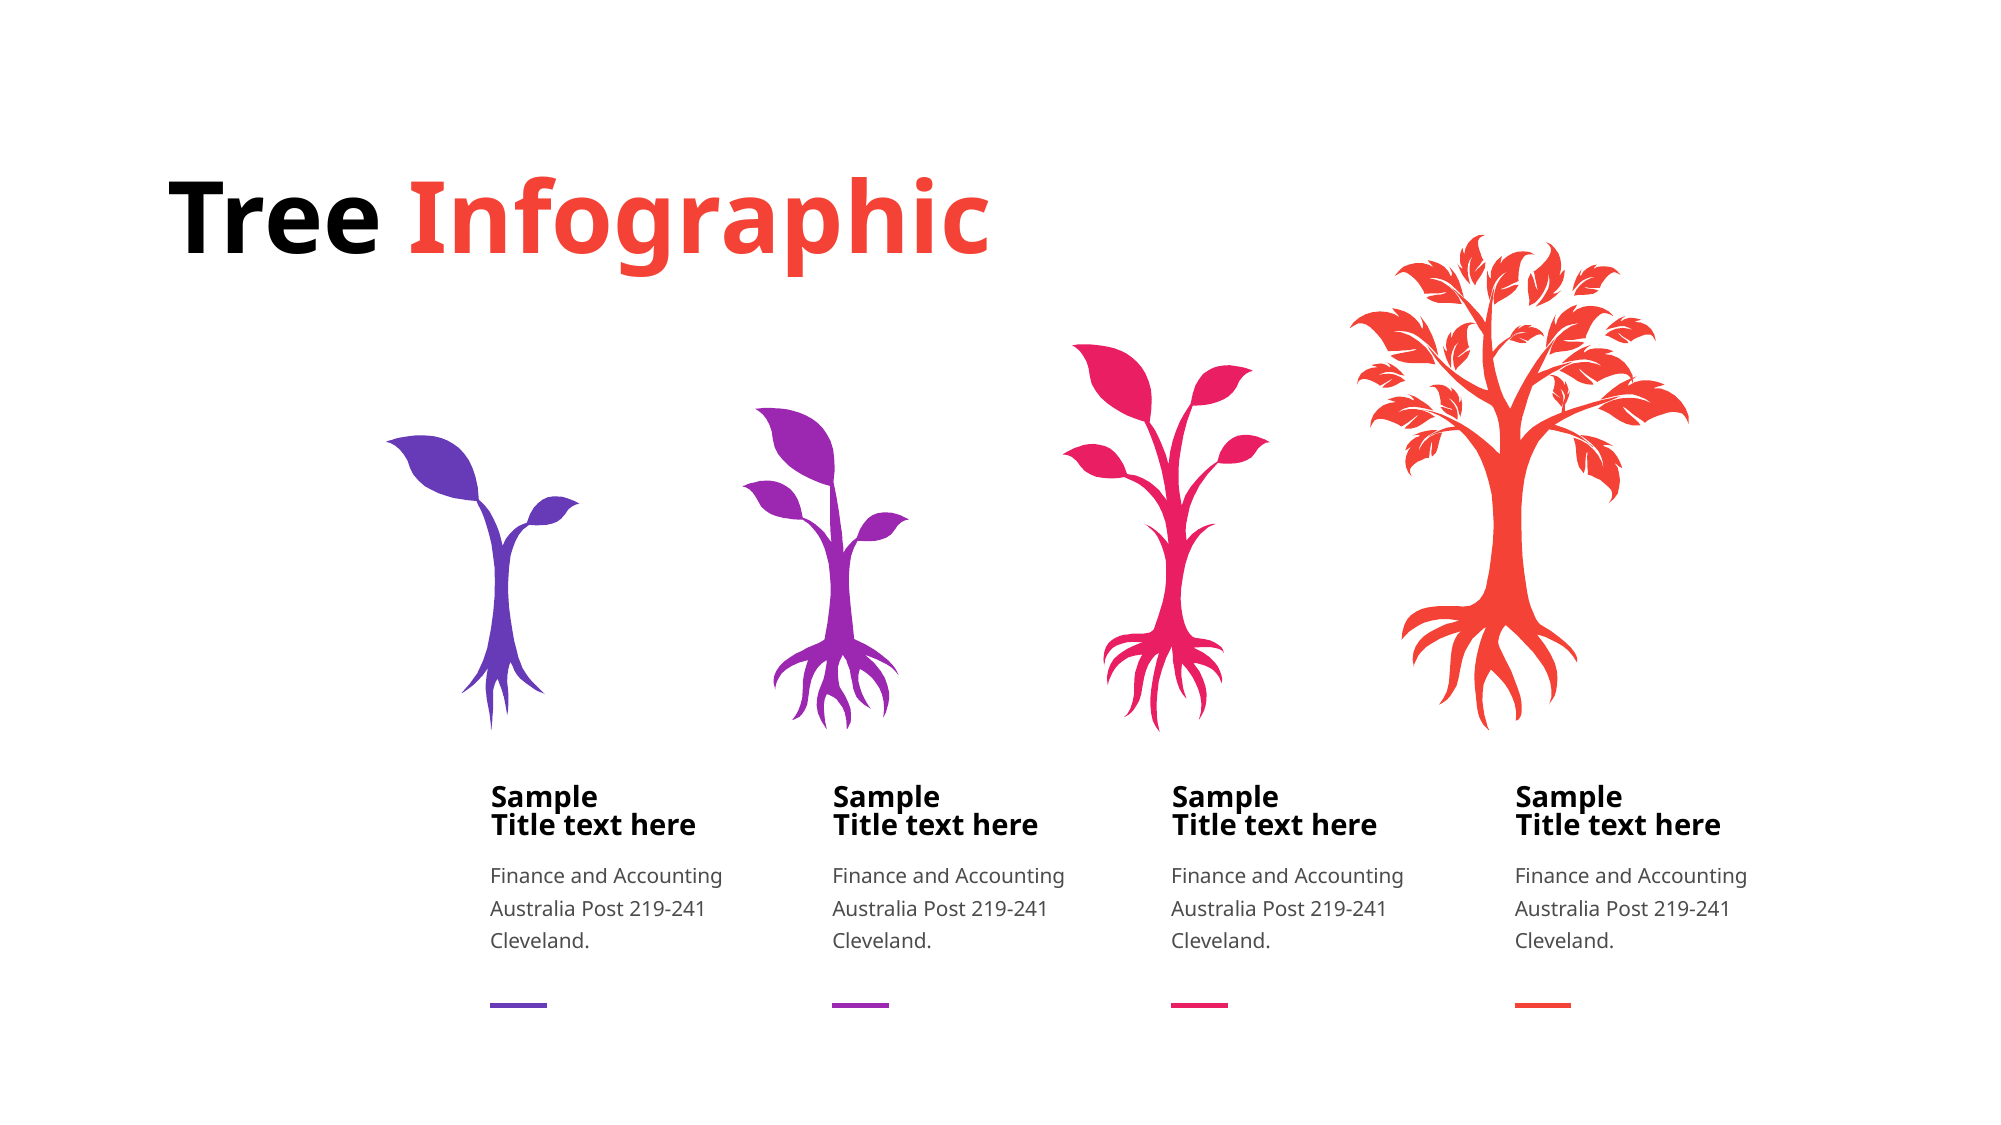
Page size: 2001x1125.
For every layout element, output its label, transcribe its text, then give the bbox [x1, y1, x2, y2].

text_box Tree Infographic [168, 169, 1008, 280]
text_box [1062, 344, 1270, 732]
text_box [386, 435, 580, 731]
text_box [1514, 778, 1813, 1006]
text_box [832, 778, 1131, 1006]
text_box [742, 407, 909, 730]
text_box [490, 778, 789, 1006]
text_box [1349, 234, 1689, 731]
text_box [1171, 778, 1470, 1006]
